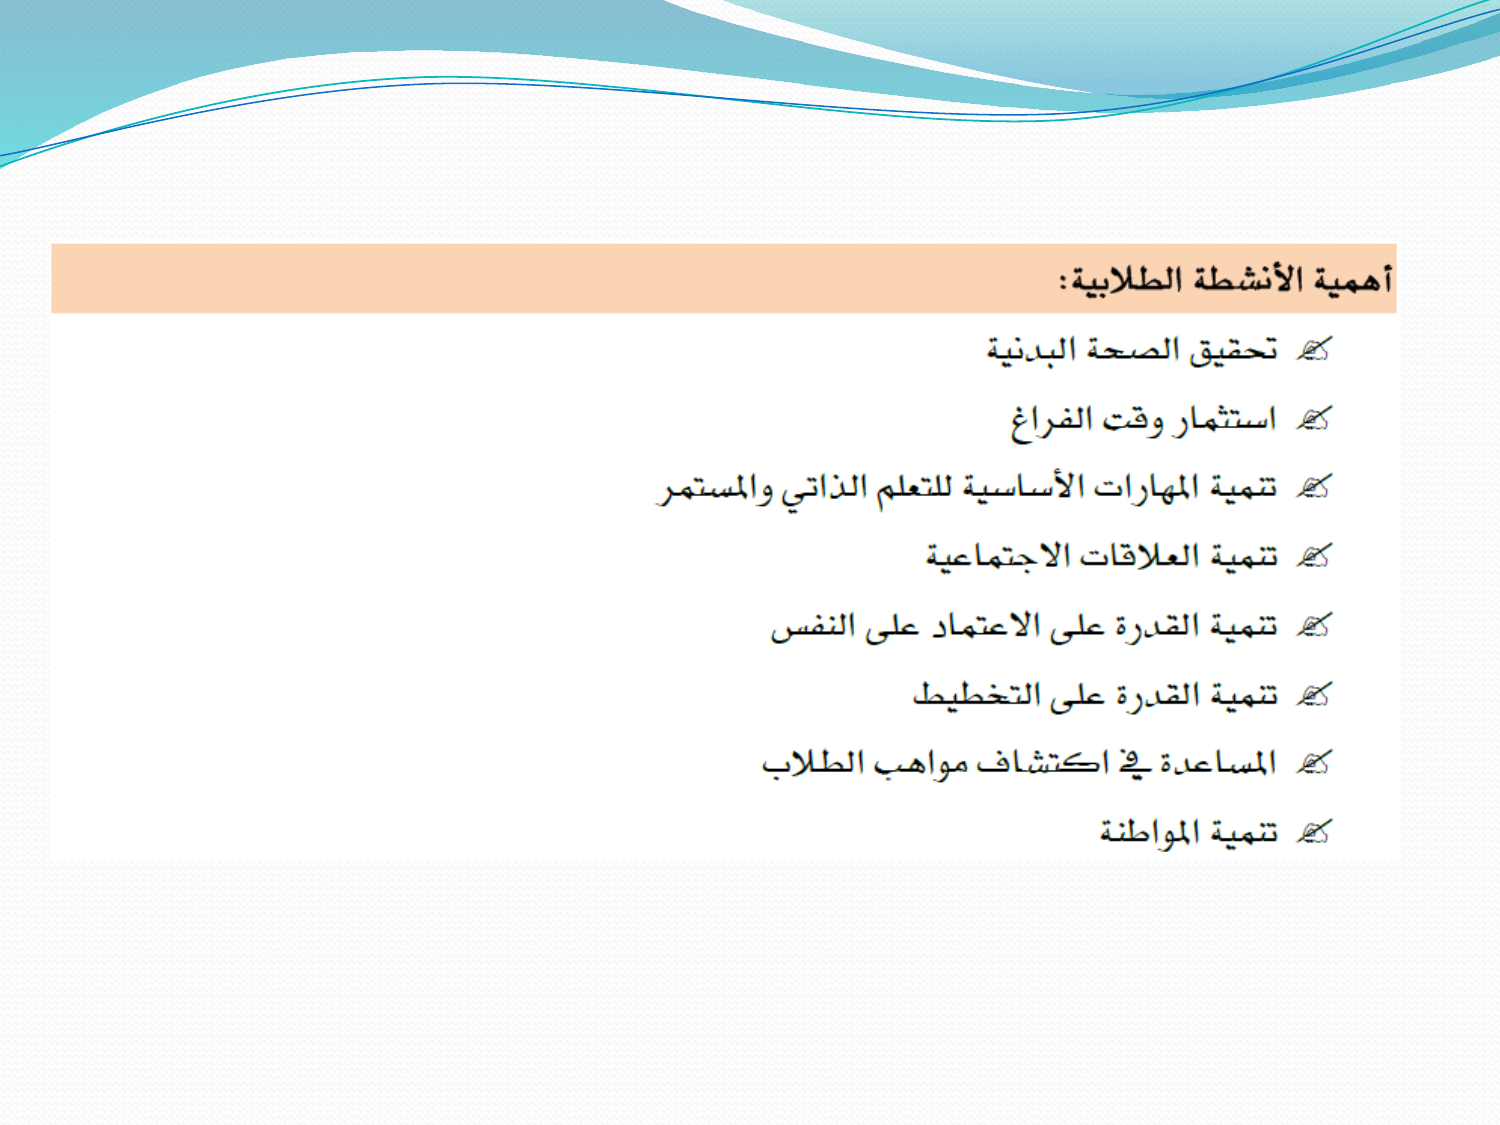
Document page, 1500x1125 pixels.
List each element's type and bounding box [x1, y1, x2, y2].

picture [50, 241, 1401, 862]
